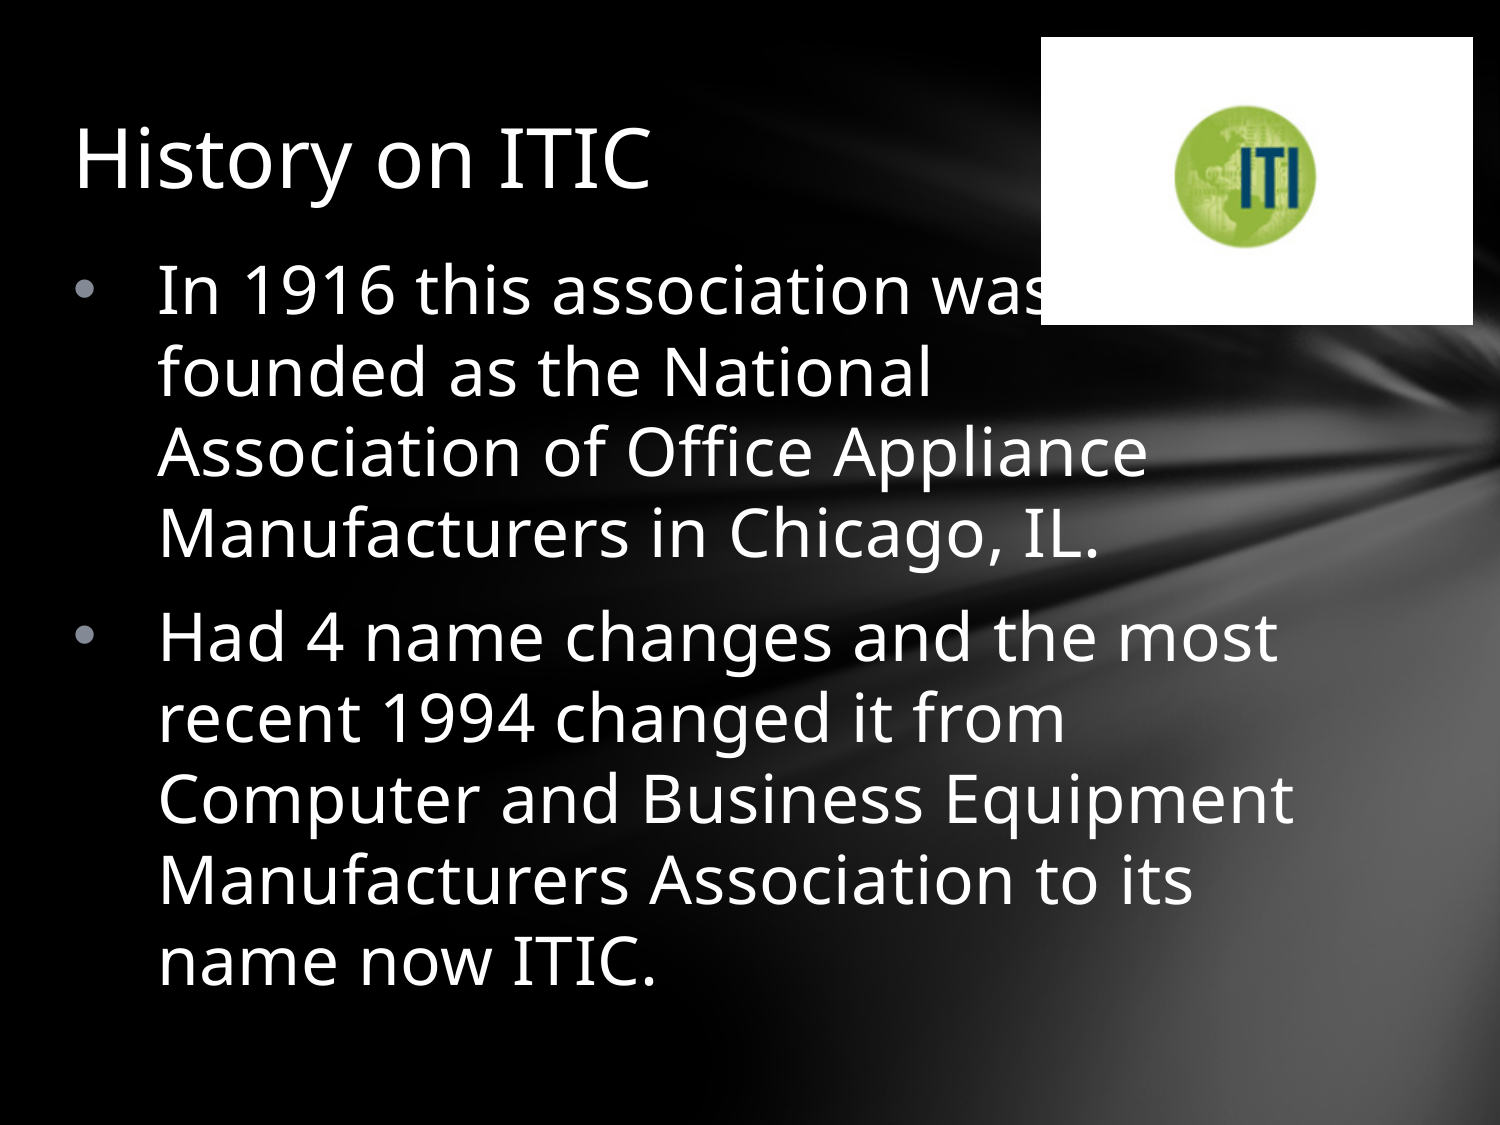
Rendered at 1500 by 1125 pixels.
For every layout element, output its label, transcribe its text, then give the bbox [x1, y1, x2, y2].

list In 1916 this association was founded as the National Association of Office Appliance Manufacturers in Chicago, IL. Had 4 name changes and the most recent 1994 changed it from Computer and Business Equipment Manufacturers Association to its name now ITIC. [57, 239, 1318, 1015]
picture [1041, 37, 1473, 326]
title History on ITIC [57, 37, 1041, 213]
